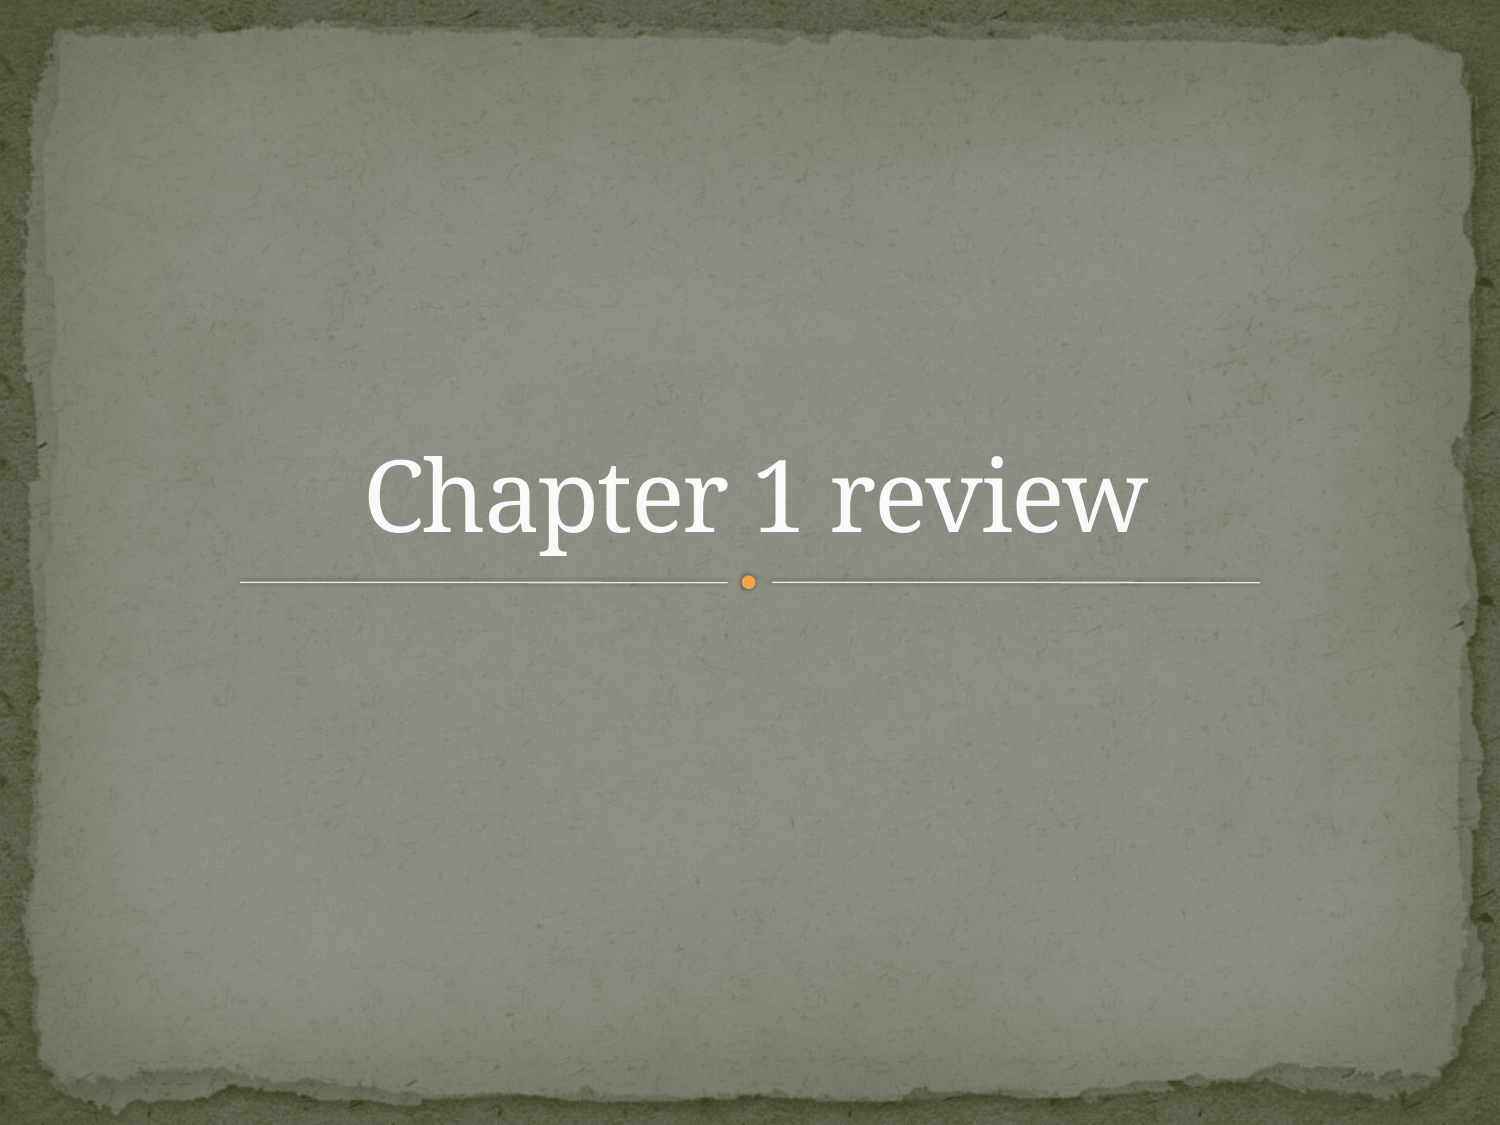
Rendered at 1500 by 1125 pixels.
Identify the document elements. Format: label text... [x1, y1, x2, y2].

title Chapter 1 review [74, 235, 1438, 561]
